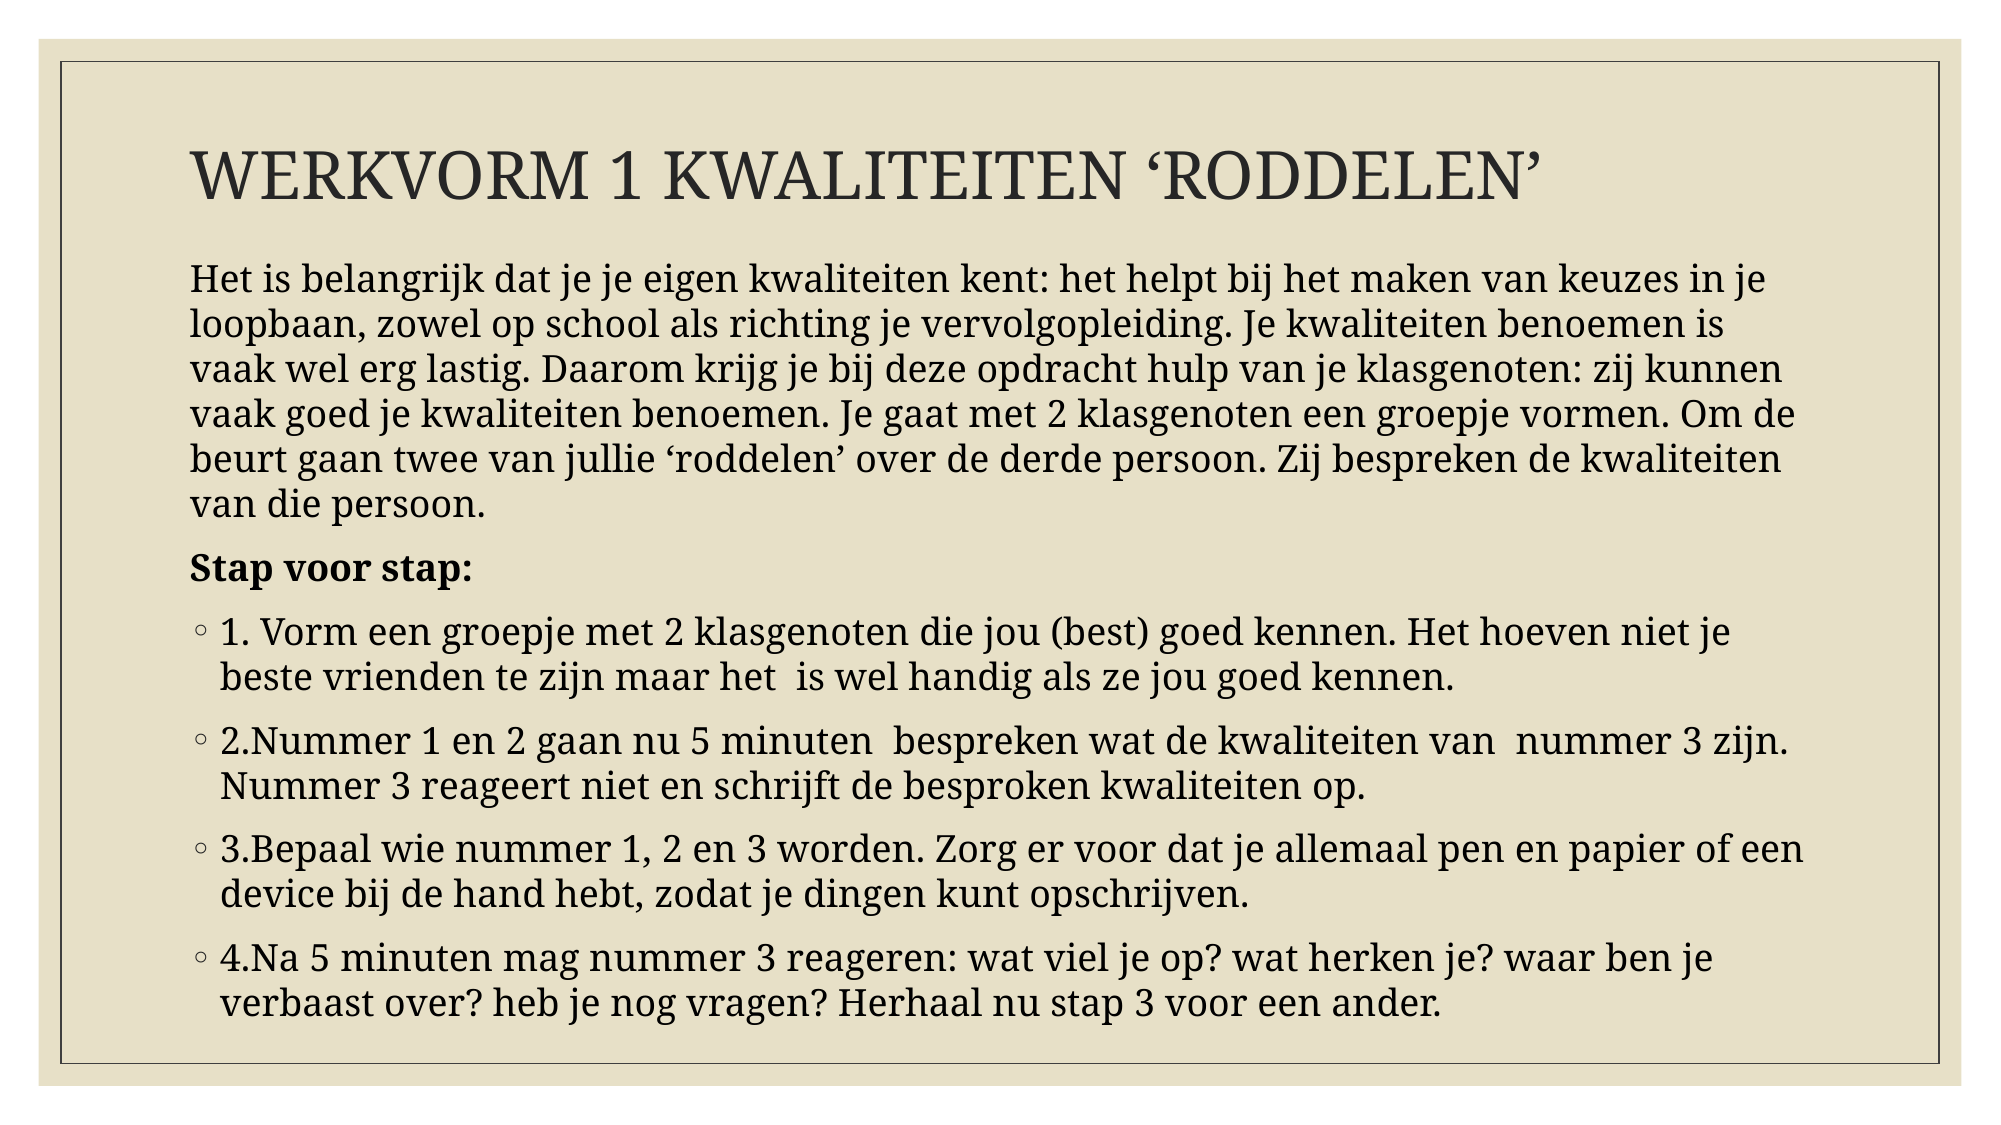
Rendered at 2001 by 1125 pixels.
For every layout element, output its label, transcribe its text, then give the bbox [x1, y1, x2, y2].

list Het is belangrijk dat je je eigen kwaliteiten kent: het helpt bij het maken van keuzes in je loopbaan, zowel op school als richting je vervolgopleiding. Je kwaliteiten benoemen is vaak wel erg lastig. Daarom krijg je bij deze opdracht hulp van je klasgenoten: zij kunnen vaak goed je kwaliteiten benoemen. Je gaat met 2 klasgenoten een groepje vormen. Om de beurt gaan twee van jullie ‘roddelen’ over de derde persoon. Zij bespreken de kwaliteiten van die persoon. Stap voor stap: 1. Vorm een groepje met 2 klasgenoten die jou (best) goed kennen. Het hoeven niet je beste vrienden te zijn maar het is wel handig als ze jou goed kennen. 2.Nummer 1 en 2 gaan nu 5 minuten bespreken wat de kwaliteiten van nummer 3 zijn. Nummer 3 reageert niet en schrijft de besproken kwaliteiten op. 3.Bepaal wie nummer 1, 2 en 3 worden. Zorg er voor dat je allemaal pen en papier of een device bij de hand hebt, zodat je dingen kunt opschrijven. 4.Na 5 minuten mag nummer 3 reageren: wat viel je op? wat herken je? waar ben je verbaast over? heb je nog vragen? Herhaal nu stap 3 voor een ander. [174, 247, 1825, 990]
title WERKVORM 1 KWALITEITEN ‘RODDELEN’ [174, 105, 1825, 247]
